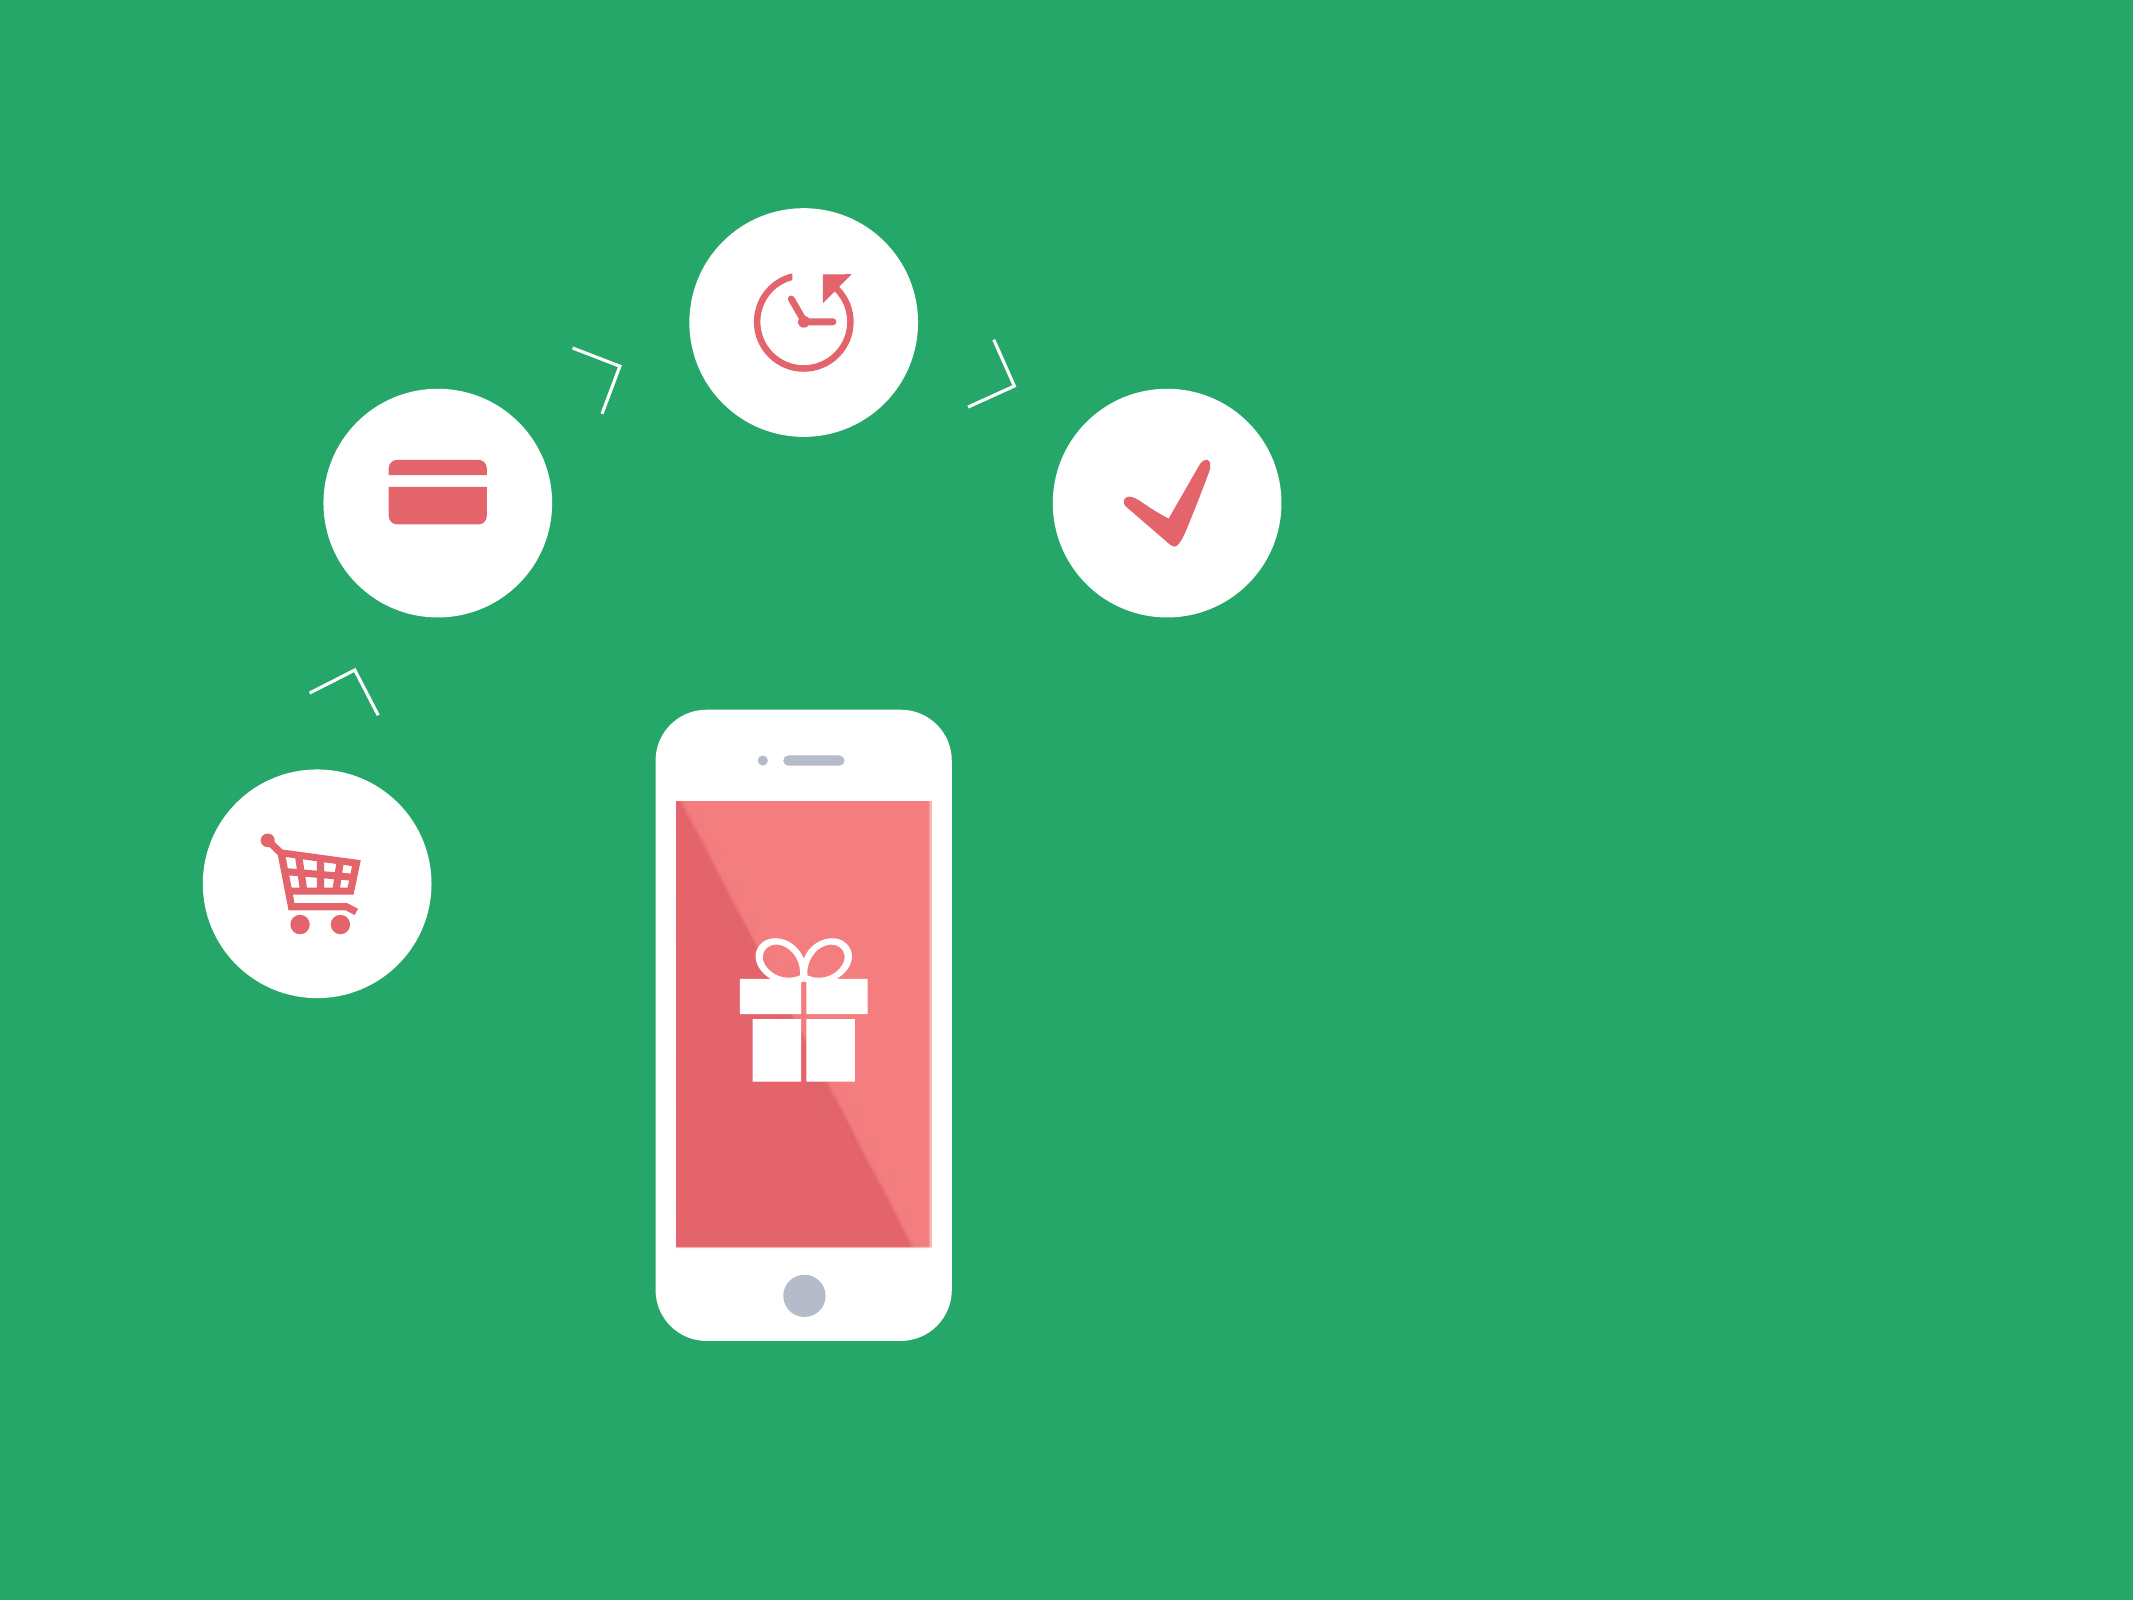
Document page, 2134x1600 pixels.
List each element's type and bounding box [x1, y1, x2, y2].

picture [675, 801, 932, 1250]
